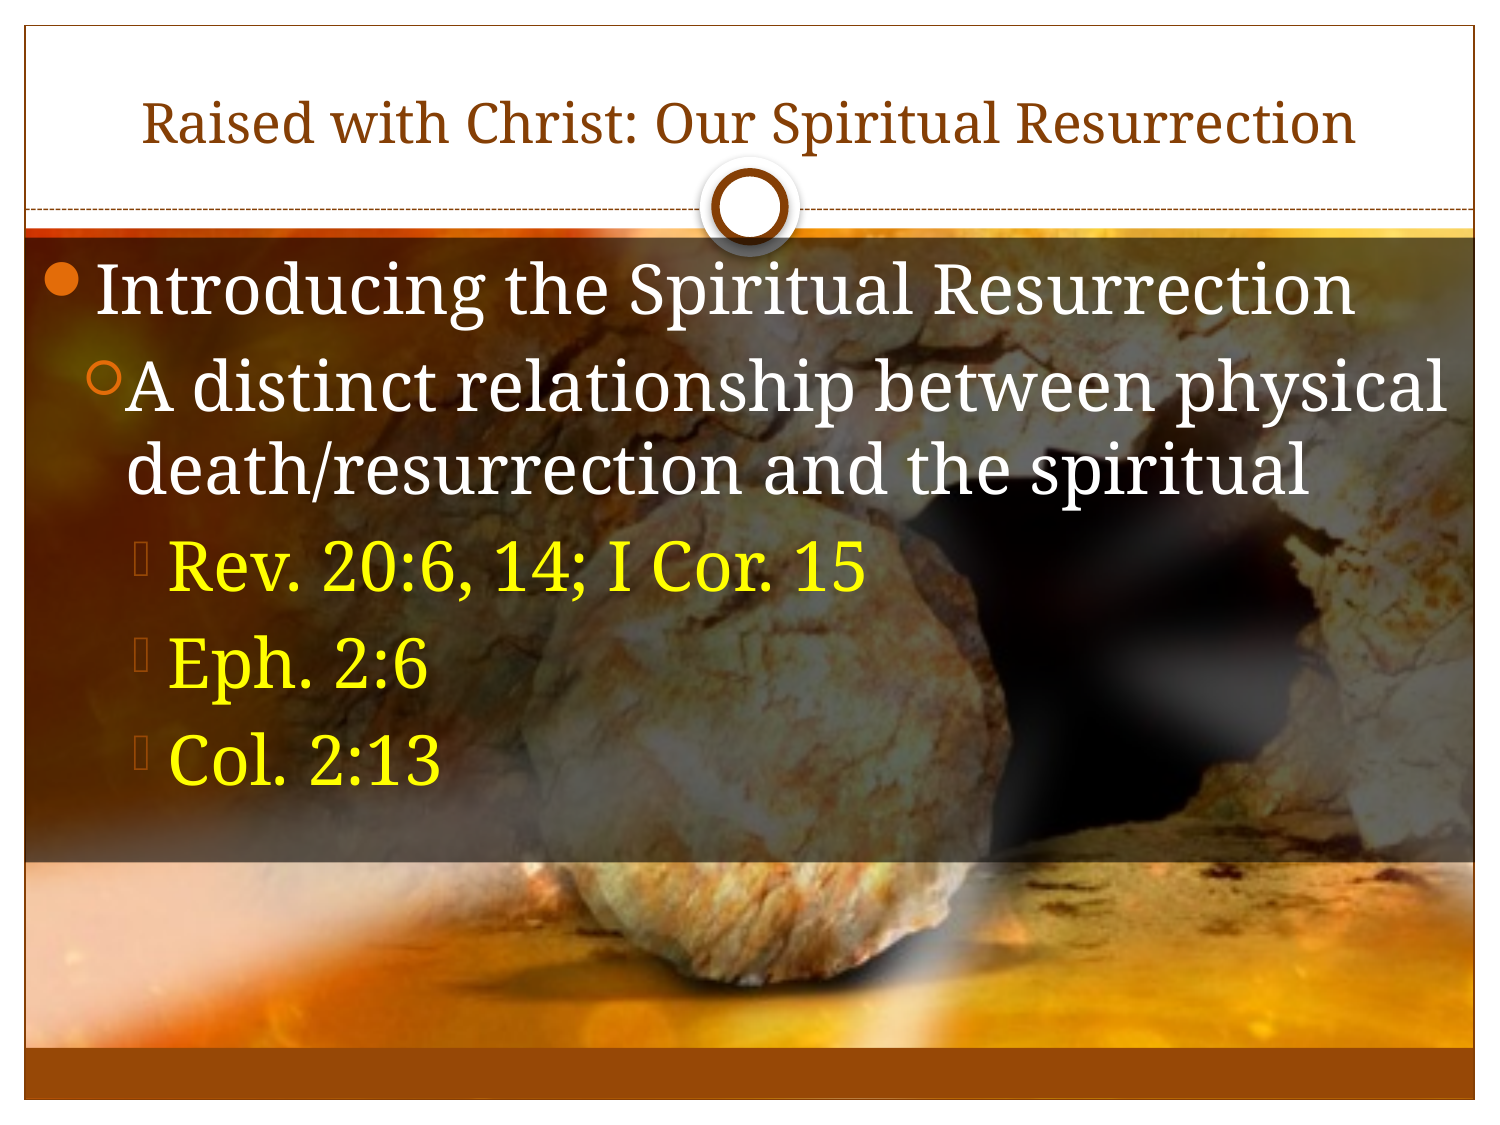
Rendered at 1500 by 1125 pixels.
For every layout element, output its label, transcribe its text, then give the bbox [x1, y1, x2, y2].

picture [26, 863, 1473, 1047]
list Introducing the Spiritual Resurrection A distinct relationship between physical death/resurrection and the spiritual Rev. 20:6, 14; I Cor. 15 Eph. 2:6 Col. 2:13 [24, 237, 1475, 863]
title Raised with Christ: Our Spiritual Resurrection [24, 37, 1475, 162]
picture [791, 229, 1473, 237]
picture [26, 229, 709, 237]
